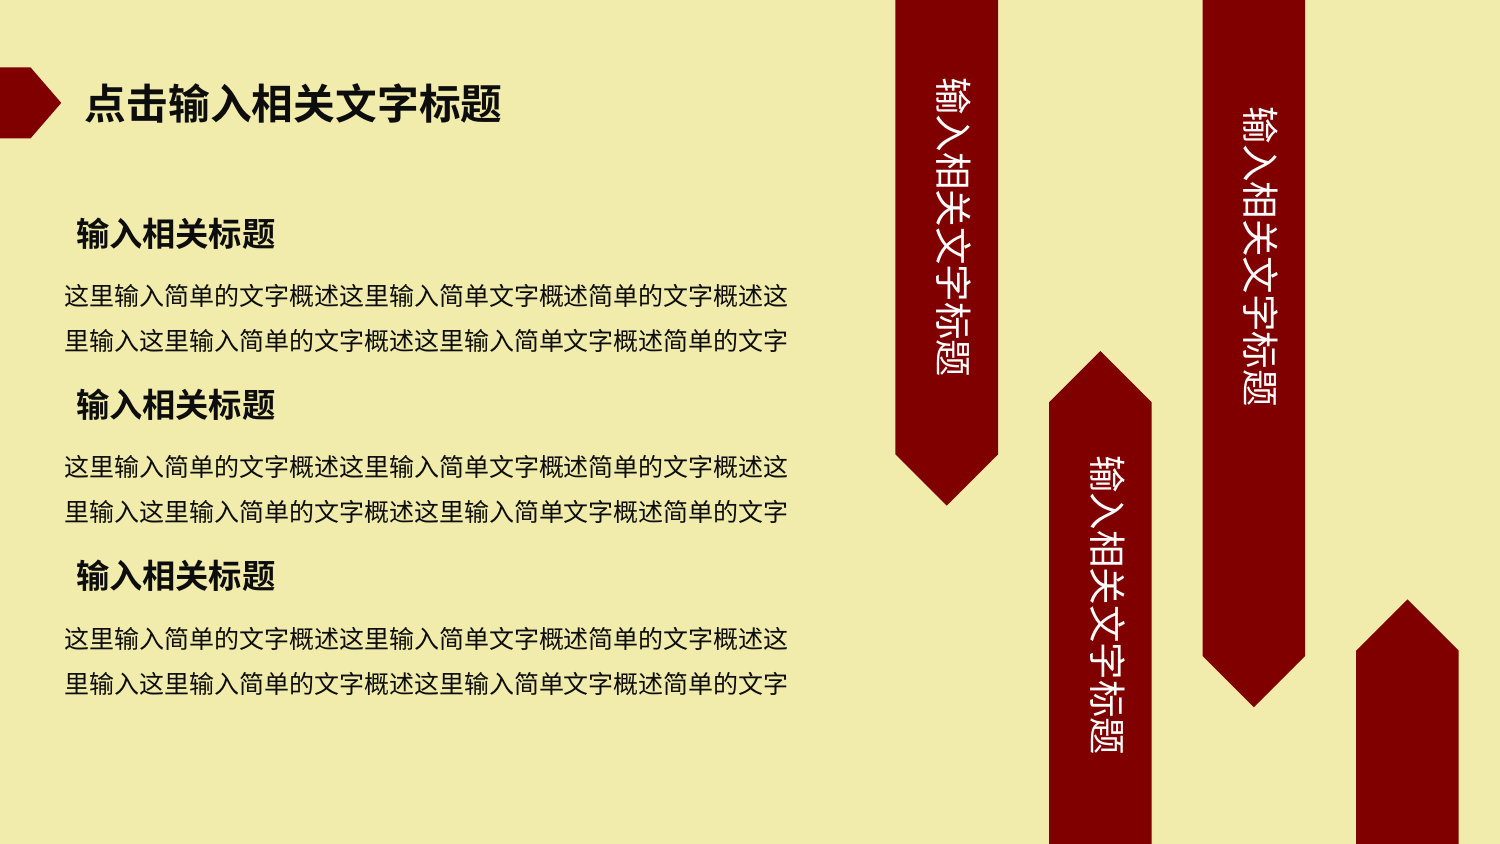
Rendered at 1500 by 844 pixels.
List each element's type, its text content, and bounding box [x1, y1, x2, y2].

text_box 输入相关标题 [61, 376, 393, 432]
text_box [895, 0, 999, 506]
text_box 点击输入相关文字标题 [70, 70, 518, 135]
text_box 这里输入简单的文字概述这里输入简单文字概述简单的文字概述这里输入这里输入简单的文字概述这里输入简单文字概述简单的文字 [49, 601, 809, 706]
text_box [0, 65, 63, 141]
text_box [1354, 597, 1461, 844]
text_box 这里输入简单的文字概述这里输入简单文字概述简单的文字概述这里输入这里输入简单的文字概述这里输入简单文字概述简单的文字 [49, 429, 809, 535]
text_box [1048, 350, 1152, 844]
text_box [1202, 0, 1306, 708]
text_box 输入相关标题 [61, 548, 393, 603]
text_box 输入相关标题 [61, 205, 393, 261]
text_box 这里输入简单的文字概述这里输入简单文字概述简单的文字概述这里输入这里输入简单的文字概述这里输入简单文字概述简单的文字 [49, 258, 809, 364]
